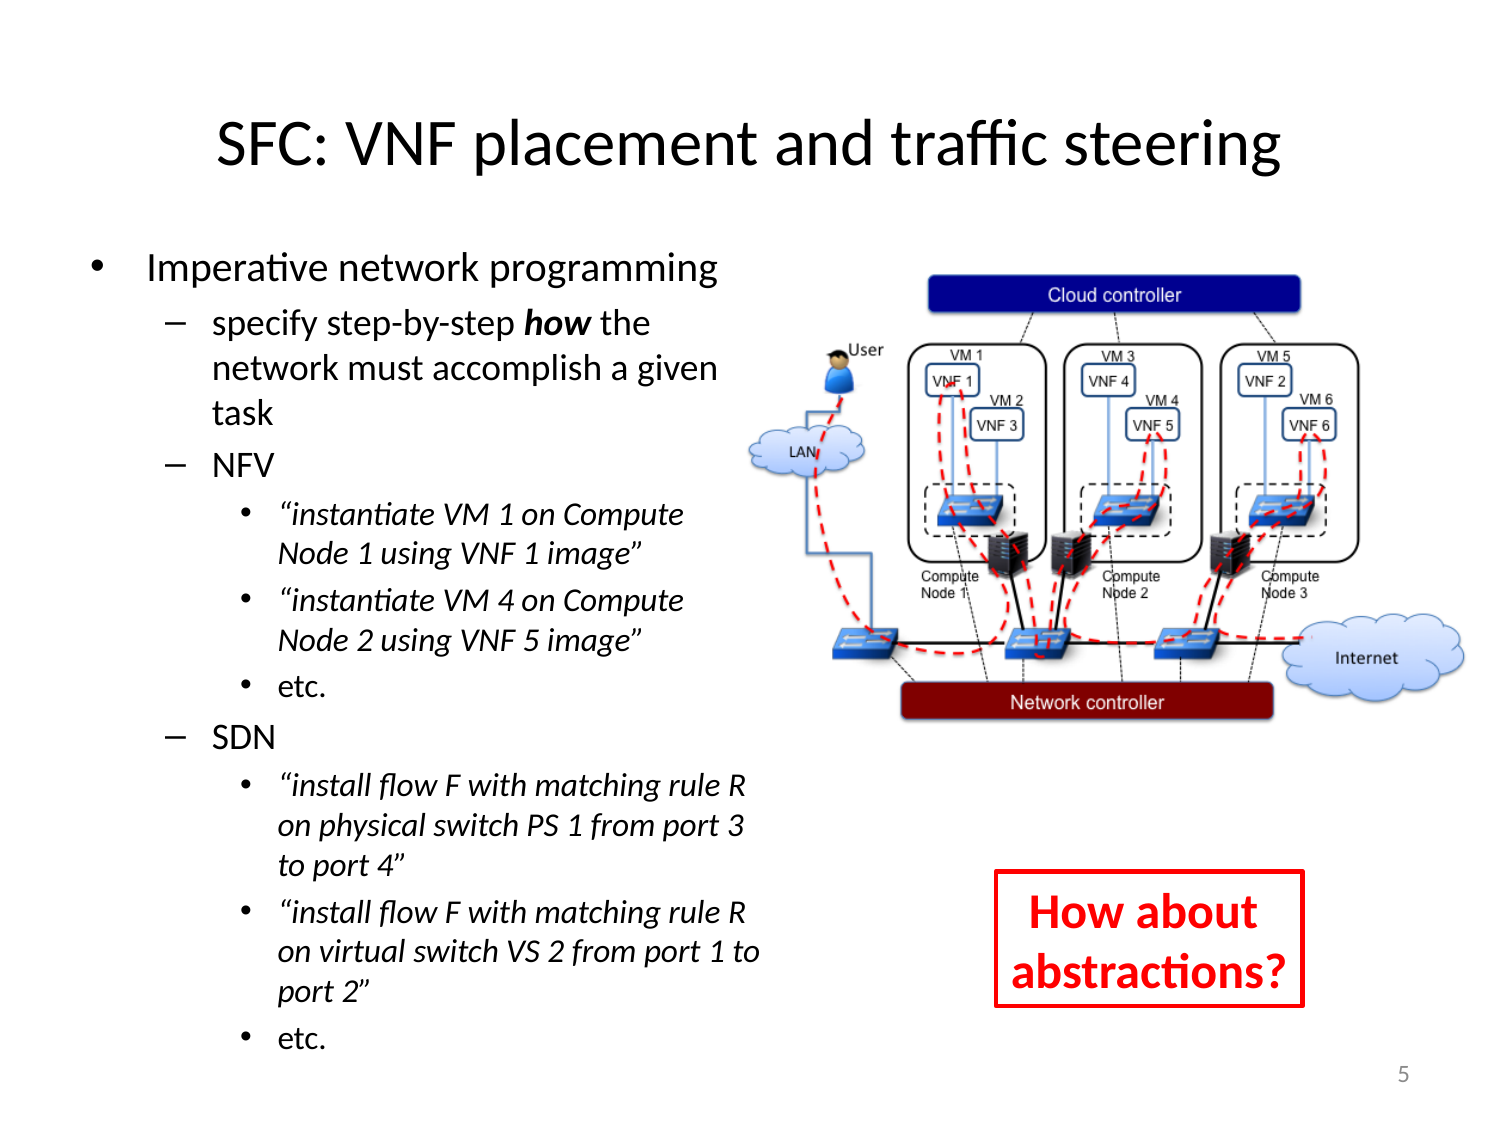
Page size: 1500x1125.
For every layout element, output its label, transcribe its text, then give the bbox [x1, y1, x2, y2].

title SFC: VNF placement and traffic steering [75, 45, 1425, 233]
text_box Imperative network programming specify step-by-step how the network must accomplish a given task NFV “instantiate VM 1 on Compute Node 1 using VNF 1 image” “instantiate VM 4 on Compute Node 2 using VNF 5 image” etc. SDN “install flow F with matching rule R on physical switch PS 1 from port 3 to port 4” “install flow F with matching rule R on virtual switch VS 2 from port 1 to port 2” etc. [75, 232, 787, 1084]
slide_number 5 [1074, 1042, 1425, 1103]
picture [743, 271, 1469, 726]
text_box How about abstractions? [996, 871, 1303, 1006]
